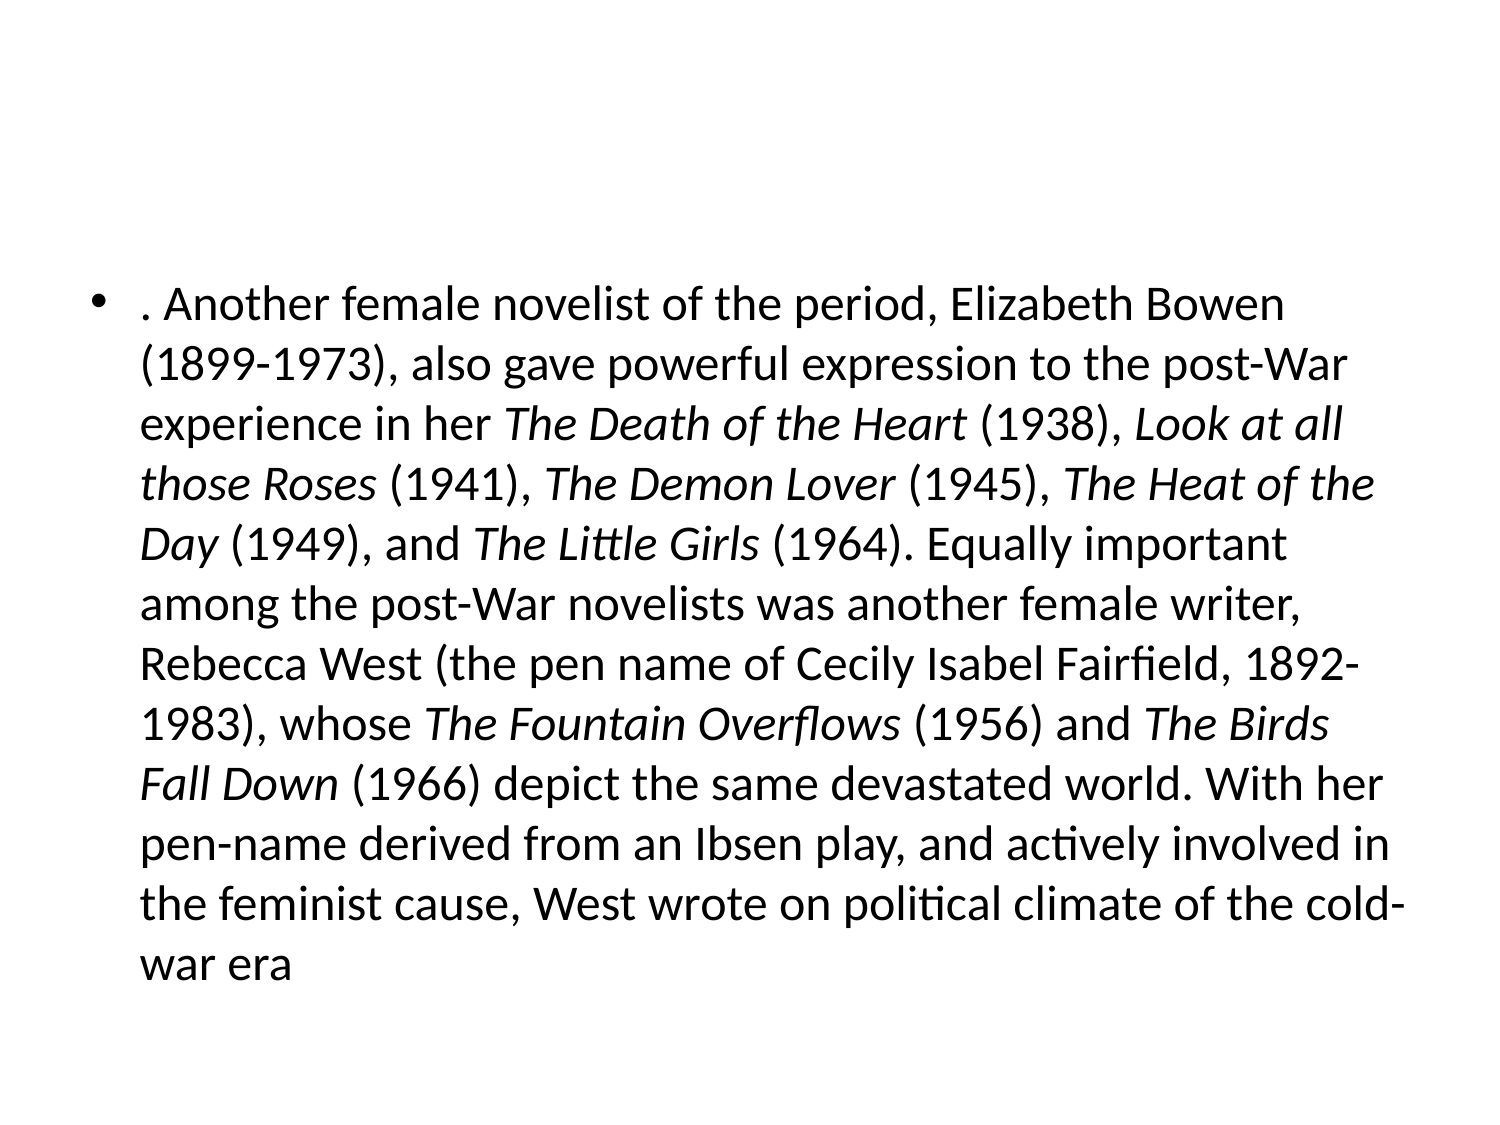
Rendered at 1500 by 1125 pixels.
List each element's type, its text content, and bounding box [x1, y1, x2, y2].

list . Another female novelist of the period, Elizabeth Bowen (1899-1973), also gave powerful expression to the post-War experience in her The Death of the Heart (1938), Look at all those Roses (1941), The Demon Lover (1945), The Heat of the Day (1949), and The Little Girls (1964). Equally important among the post-War novelists was another female writer, Rebecca West (the pen name of Cecily Isabel Fairfield, 1892-1983), whose The Fountain Overflows (1956) and The Birds Fall Down (1966) depict the same devastated world. With her pen-name derived from an Ibsen play, and actively involved in the feminist cause, West wrote on political climate of the cold-war era [75, 262, 1425, 1005]
